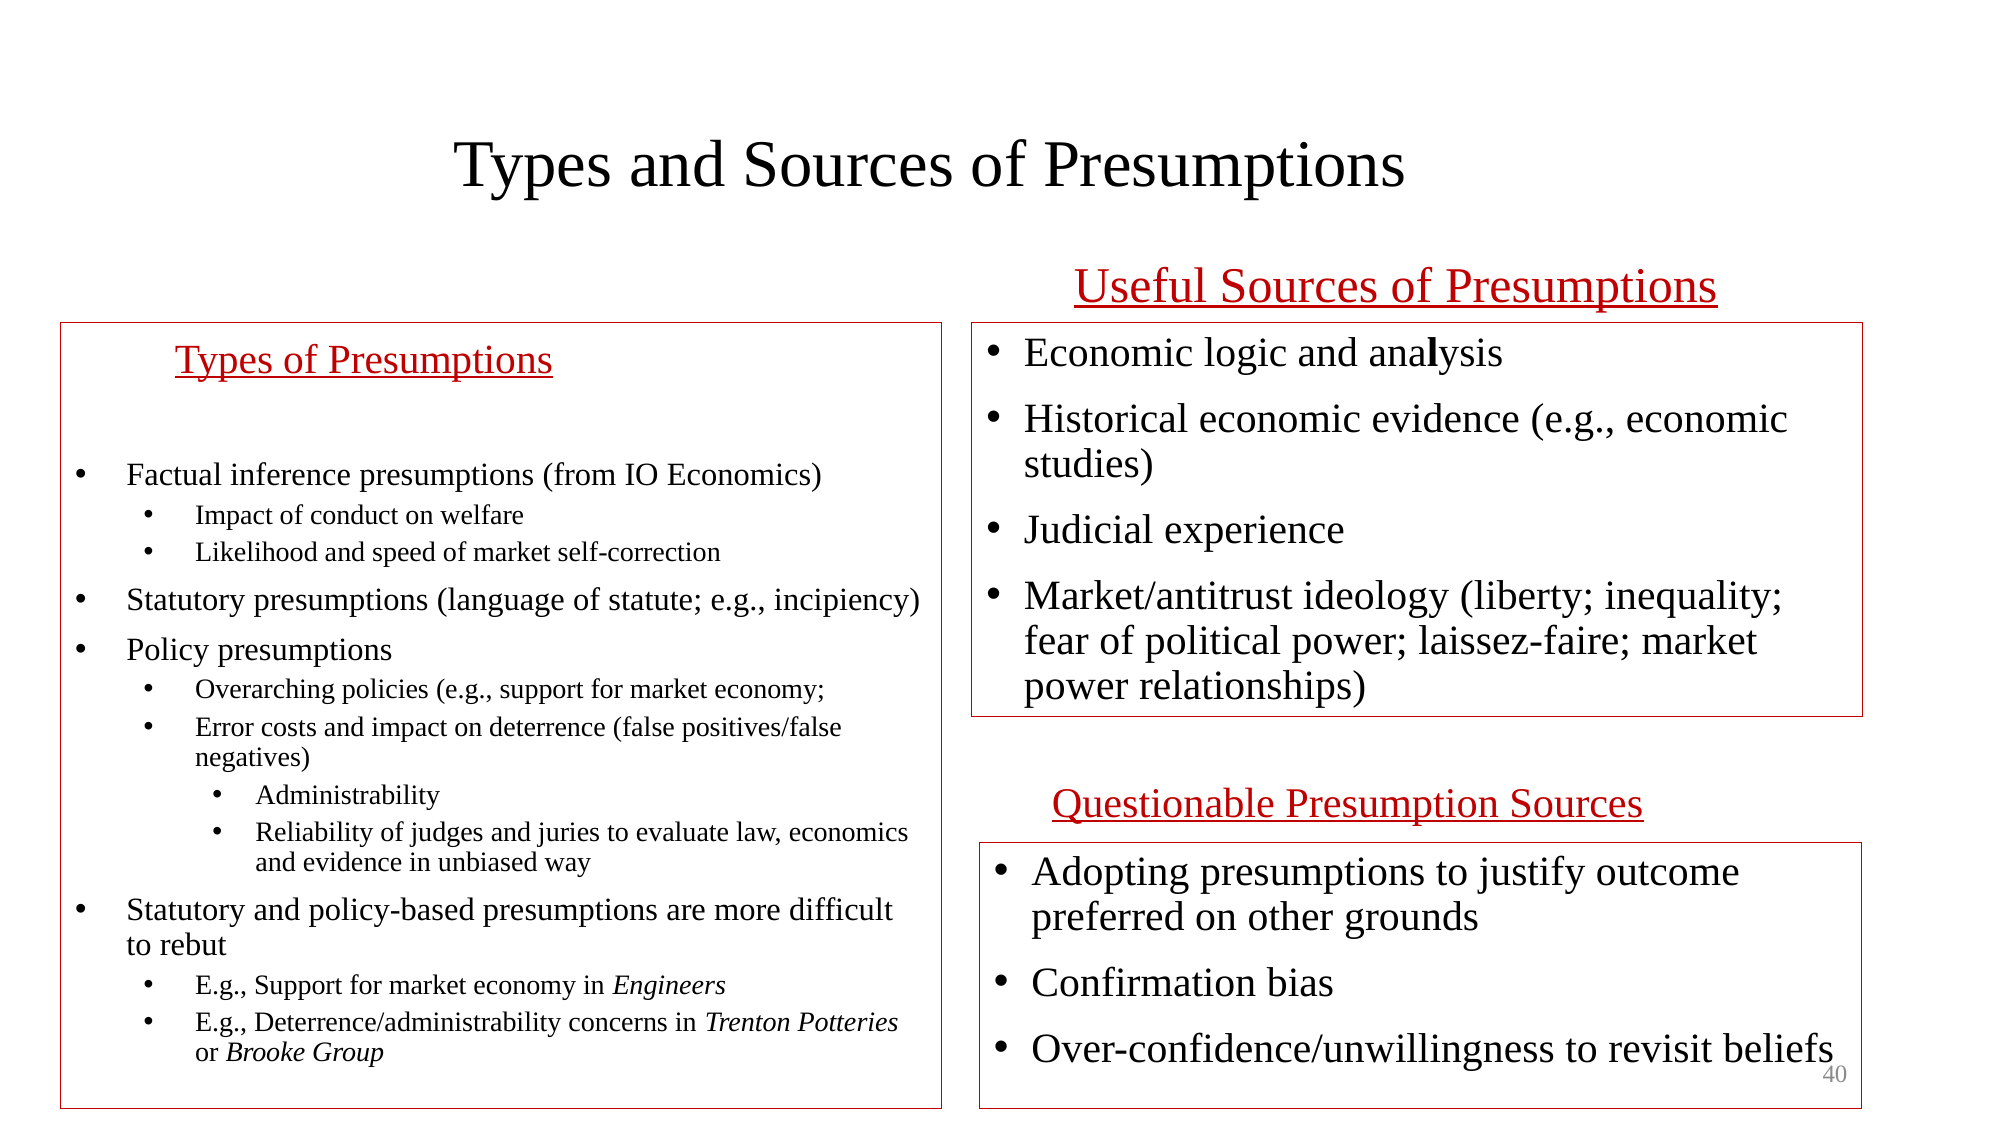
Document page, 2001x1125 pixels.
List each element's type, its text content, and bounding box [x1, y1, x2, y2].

text_box Adopting presumptions to justify outcome preferred on other grounds Confirmation bias Over-confidence/unwillingness to revisit beliefs [979, 842, 1862, 1109]
text_box Questionable Presumption Sources [942, 746, 1745, 834]
title Types and Sources of Presumptions [137, 56, 1863, 274]
text_box Useful Sources of Presumptions [971, 251, 1818, 322]
text_box Economic logic and analysis Historical economic evidence (e.g., economic studies) Judicial experience Market/antitrust ideology (liberty; inequality; fear of political power; laissez-faire; market power relationships) [971, 322, 1863, 717]
text_box Types of Presumptions Factual inference presumptions (from IO Economics) Impact of conduct on welfare Likelihood and speed of market self-correction Statutory presumptions (language of statute; e.g., incipiency) Policy presumptions Overarching policies (e.g., support for market economy; Error costs and impact on deterrence (false positives/false negatives) Administrability Reliability of judges and juries to evaluate law, economics and evidence in unbiased way Statutory and policy-based presumptions are more difficult to rebut E.g., Support for market economy in Engineers E.g., Deterrence/administrability concerns in Trenton Potteries or Brooke Group [60, 322, 942, 1109]
